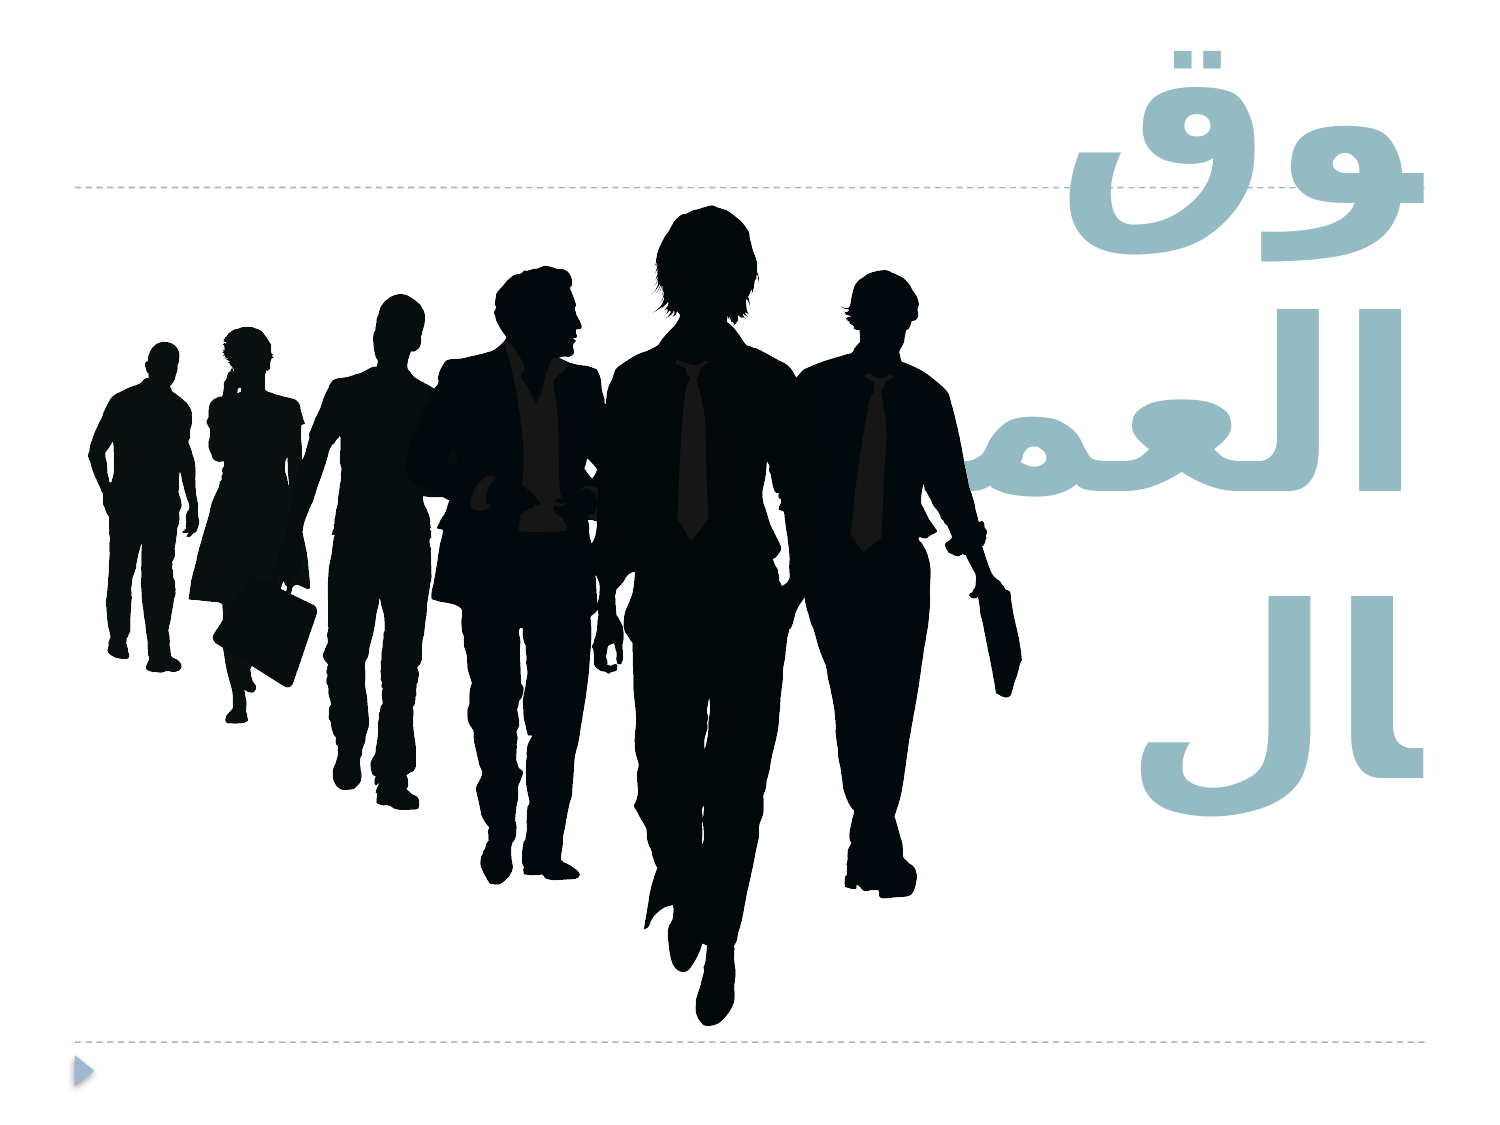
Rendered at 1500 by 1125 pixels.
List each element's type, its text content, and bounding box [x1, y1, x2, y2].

title حقوق العمال [1027, 574, 1437, 835]
picture [88, 205, 1022, 1027]
